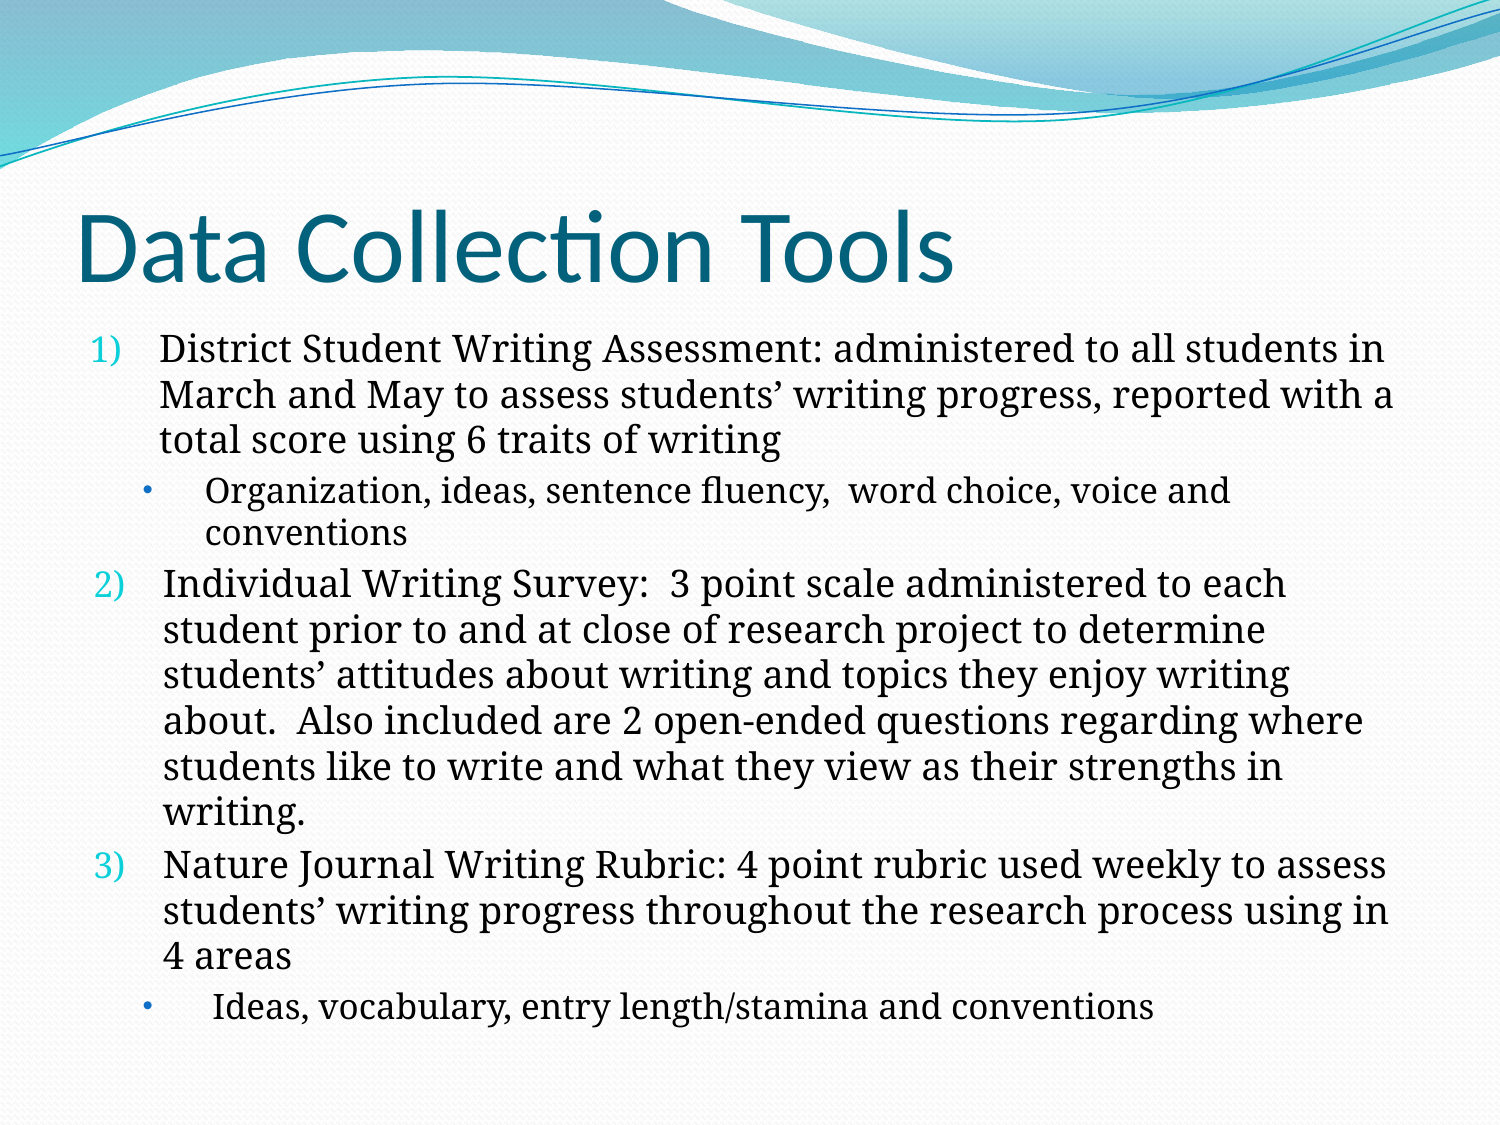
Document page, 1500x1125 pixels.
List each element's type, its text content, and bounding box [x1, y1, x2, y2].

list District Student Writing Assessment: administered to all students in March and May to assess students’ writing progress, reported with a total score using 6 traits of writing Organization, ideas, sentence fluency, word choice, voice and conventions Individual Writing Survey: 3 point scale administered to each student prior to and at close of research project to determine students’ attitudes about writing and topics they enjoy writing about. Also included are 2 open-ended questions regarding where students like to write and what they view as their strengths in writing. Nature Journal Writing Rubric: 4 point rubric used weekly to assess students’ writing progress throughout the research process using in 4 areas Ideas, vocabulary, entry length/stamina and conventions [75, 317, 1425, 1038]
title Data Collection Tools [75, 115, 1425, 303]
